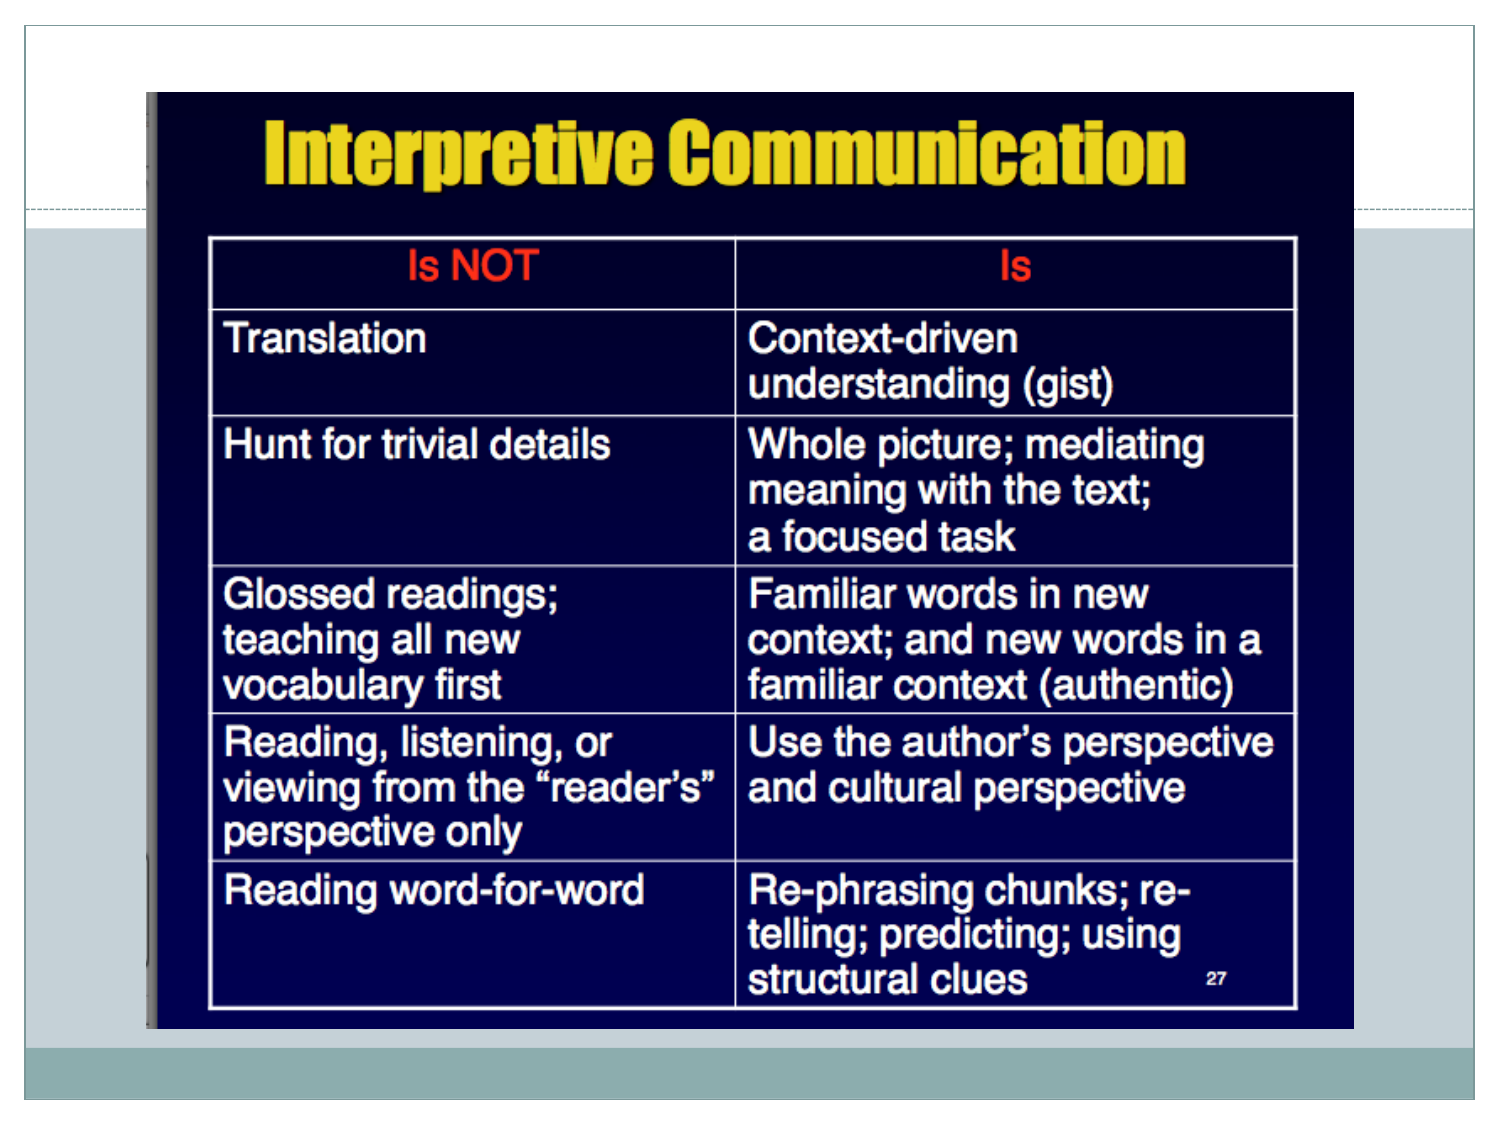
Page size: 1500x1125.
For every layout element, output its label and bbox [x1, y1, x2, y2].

list [89, 92, 1410, 1030]
